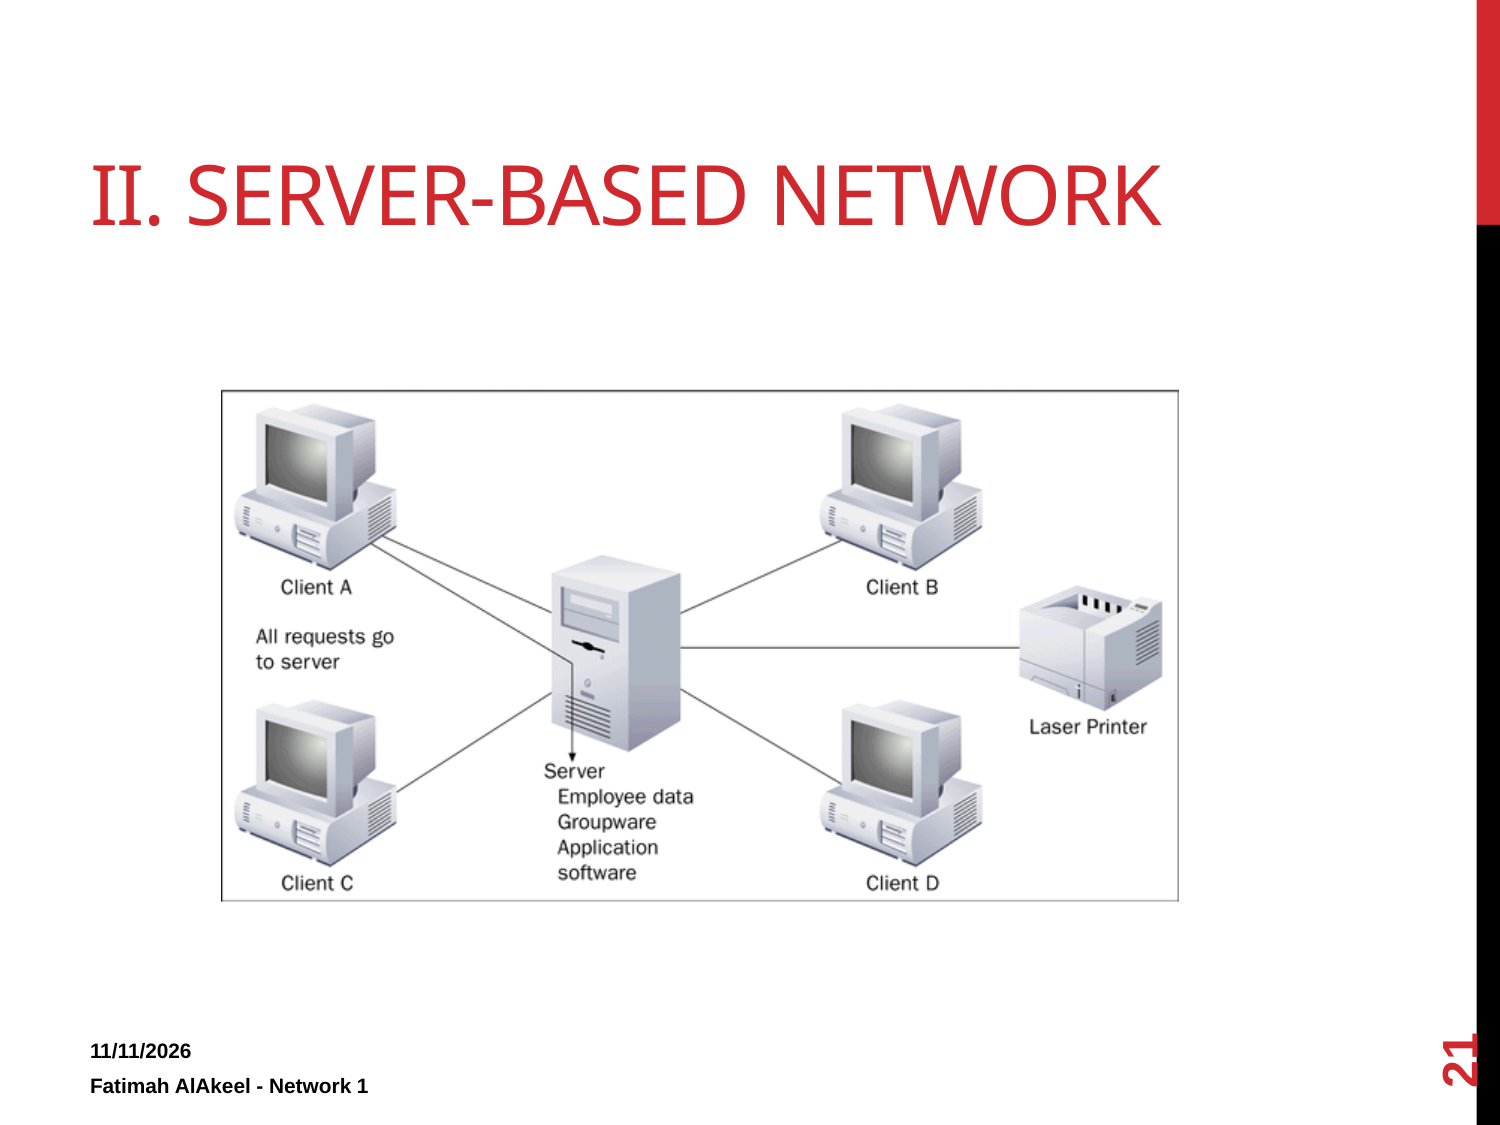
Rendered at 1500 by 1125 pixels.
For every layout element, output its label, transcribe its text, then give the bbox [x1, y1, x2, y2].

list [221, 286, 1179, 1006]
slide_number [75, 1012, 638, 1063]
footer Fatimah AlAkeel - Network 1 [75, 1065, 638, 1112]
title II. Server-Based Network [75, 25, 1463, 250]
slide_number 21 [1427, 887, 1488, 1104]
